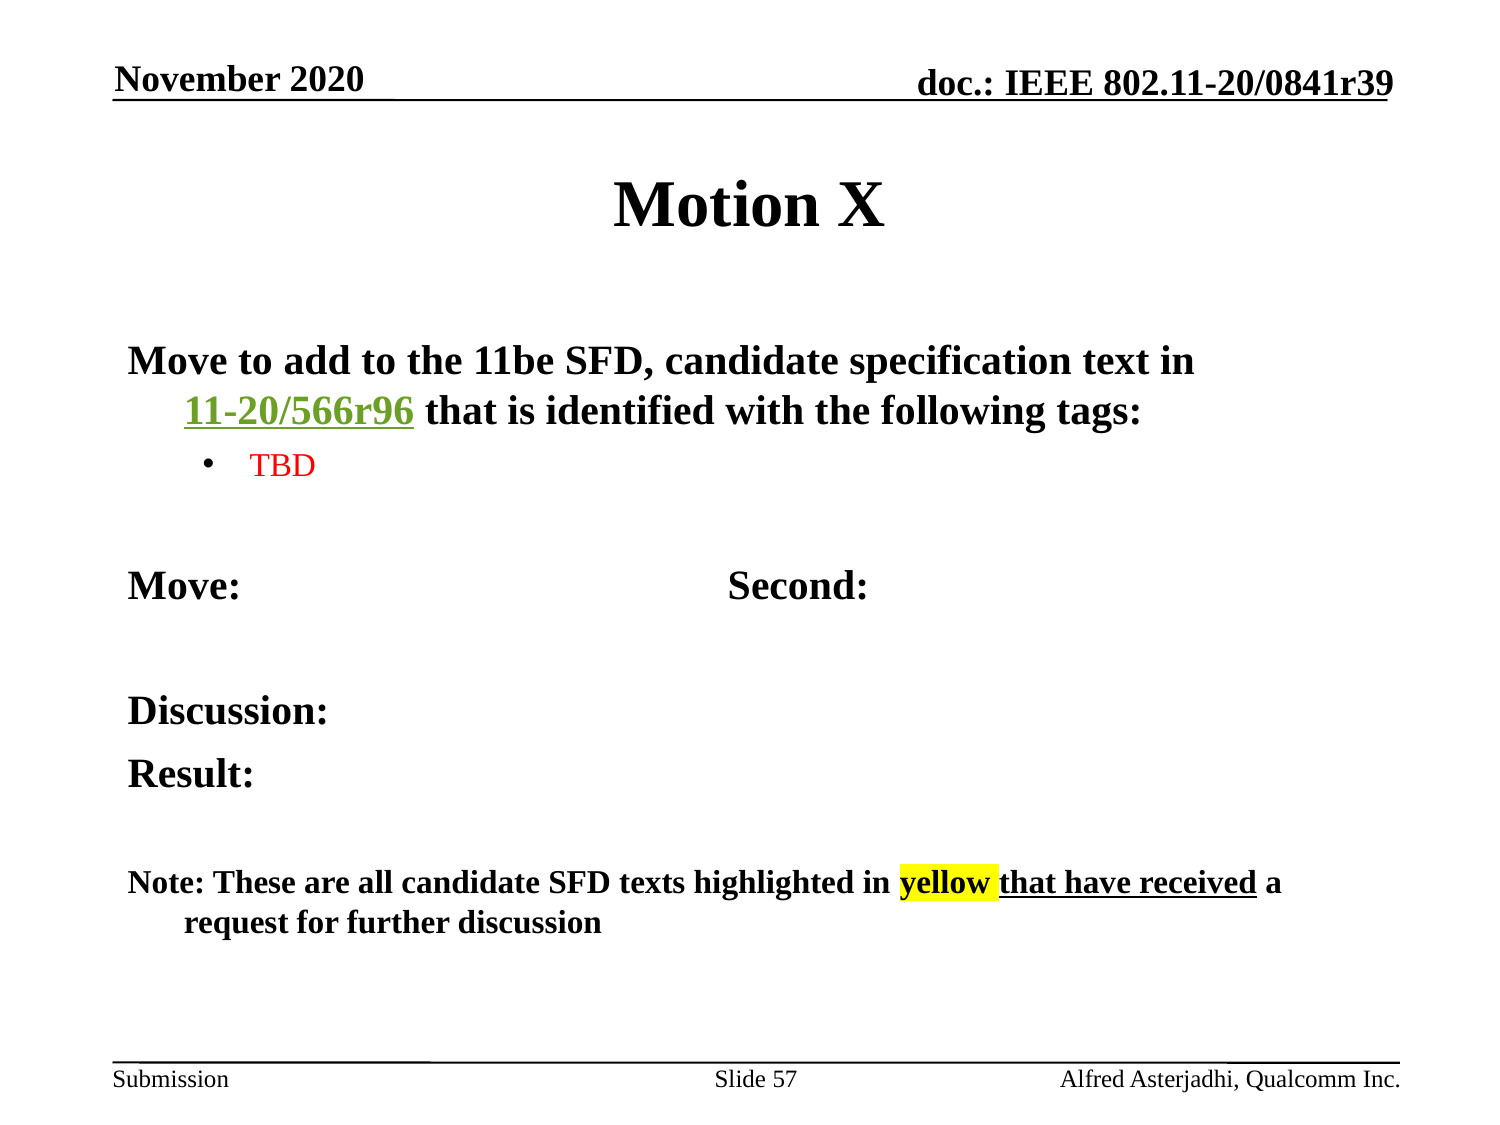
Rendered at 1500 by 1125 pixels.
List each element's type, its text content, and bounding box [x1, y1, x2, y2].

title Motion X [112, 112, 1388, 288]
footer Alfred Asterjadhi, Qualcomm Inc. [878, 1061, 1402, 1093]
list Move to add to the 11be SFD, candidate specification text in 11-20/566r96 that is identified with the following tags: TBD Move: Second: Discussion: Result: Note: These are all candidate SFD texts highlighted in yellow that have received a request for further discussion [112, 324, 1388, 1000]
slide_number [114, 54, 423, 100]
slide_number Slide 57 [712, 1061, 800, 1123]
